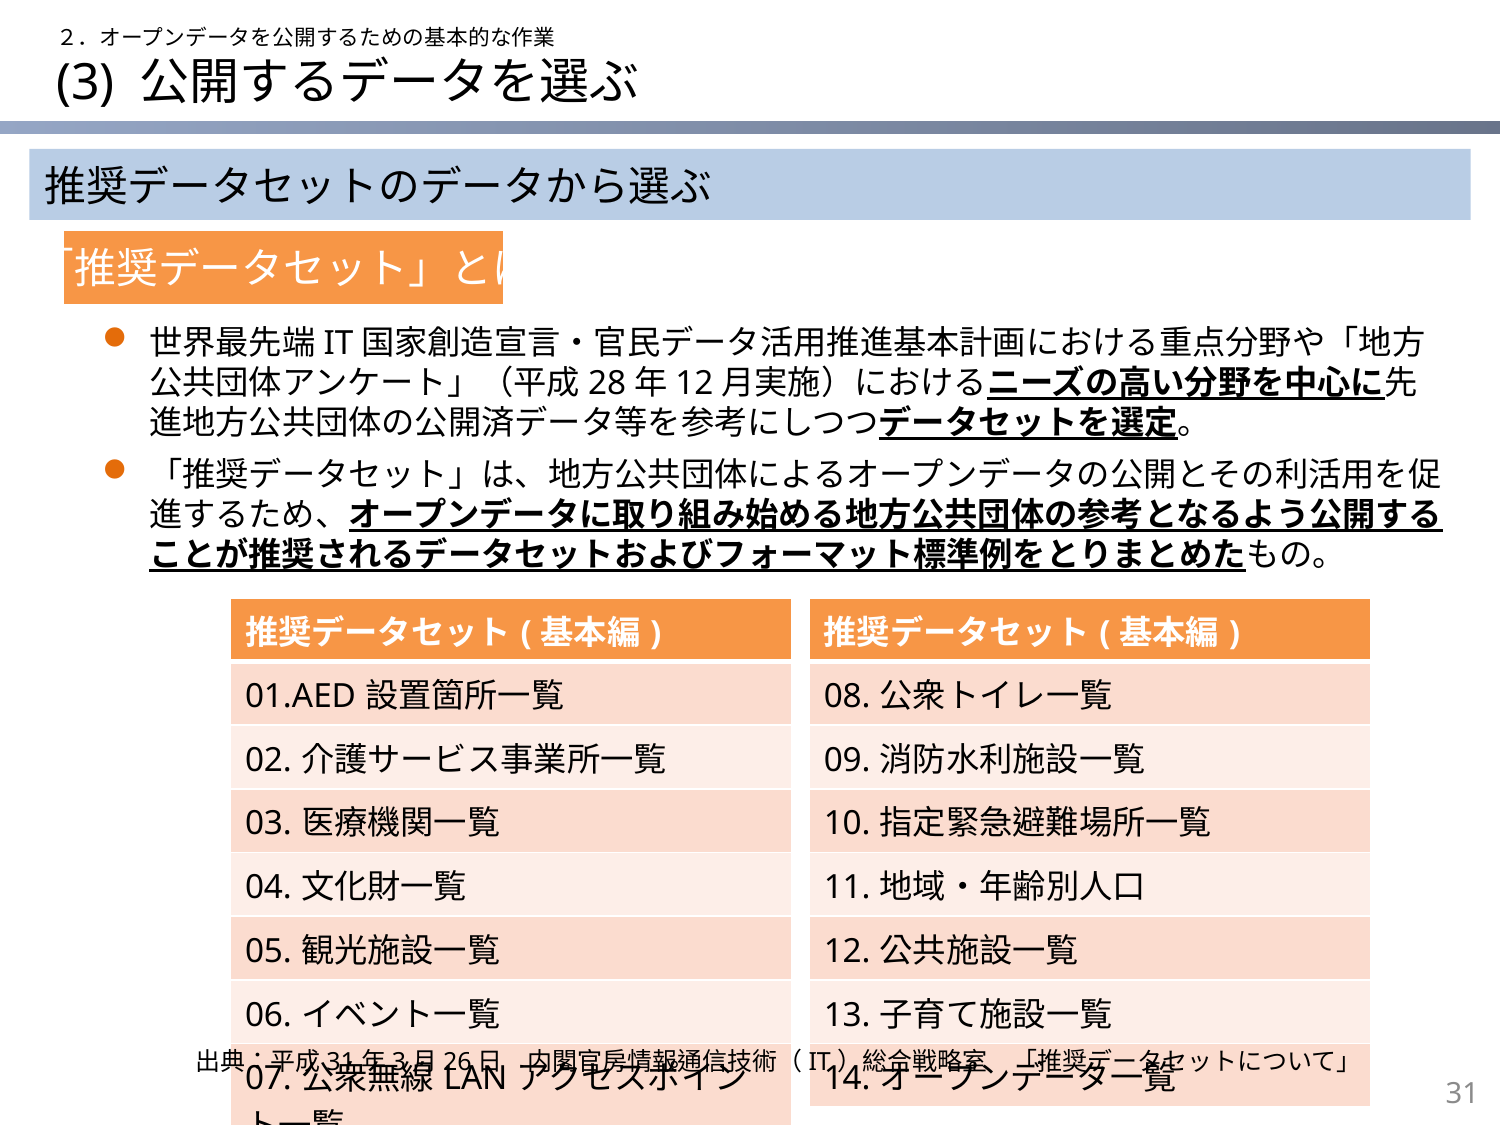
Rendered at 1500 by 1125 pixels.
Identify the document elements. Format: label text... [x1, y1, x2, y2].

text_box 推奨データセットのデータから選ぶ [28, 148, 1472, 221]
table_cell 10.指定緊急避難場所一覧 [810, 790, 1370, 852]
table_cell 11.地域・年齢別人口 [810, 853, 1370, 915]
table_cell 14.オープンデータ一覧 [810, 1083, 1370, 1106]
table_cell 09.消防水利施設一覧 [810, 726, 1370, 788]
text_box 「推奨データセット」とは [64, 231, 503, 304]
table_header 推奨データセット(基本編) [231, 599, 791, 659]
table_cell 13.子育て施設一覧 [810, 981, 1370, 1039]
title (3) 公開するデータを選ぶ [41, 58, 1459, 119]
table_cell 02.介護サービス事業所一覧 [231, 726, 791, 788]
text_box ２．オープンデータを公開するための基本的な作業 [41, 19, 1471, 58]
table_cell 04.文化財一覧 [231, 853, 791, 915]
table_cell 12.公共施設一覧 [810, 917, 1370, 979]
table_cell 06.イベント一覧 [231, 981, 791, 1039]
table_cell 03.医療機関一覧 [231, 790, 791, 852]
table_header 推奨データセット(基本編) [810, 599, 1370, 659]
table_cell 05.観光施設一覧 [231, 917, 791, 979]
text_box 出典：平成31年3月26日 内閣官房情報通信技術（IT）総合戦略室 「推奨データセットについて」 [88, 1039, 1376, 1083]
table_cell 08.公衆トイレ一覧 [810, 664, 1370, 724]
slide_number 30 [1411, 1070, 1495, 1118]
table_cell 07.公衆無線LANアクセスポイント一覧 [231, 1083, 791, 1125]
text_box 世界最先端IT国家創造宣言・官民データ活用推進基本計画における重点分野や「地方公共団体アンケート」（平成28年12月実施）におけるニーズの高い分野を中心に先進地方公共団体の公開済データ等を参考にしつつデータセットを選定。 「推奨データセット」は、地方公共団体によるオープンデータの公開とその利活用を促進するため、オープンデータに取り組み始める地方公共団体の参考となるよう公開することが推奨されるデータセットおよびフォーマット標準例をとりまとめたもの。 [87, 313, 1460, 587]
table_cell 01.AED設置箇所一覧 [231, 664, 791, 724]
